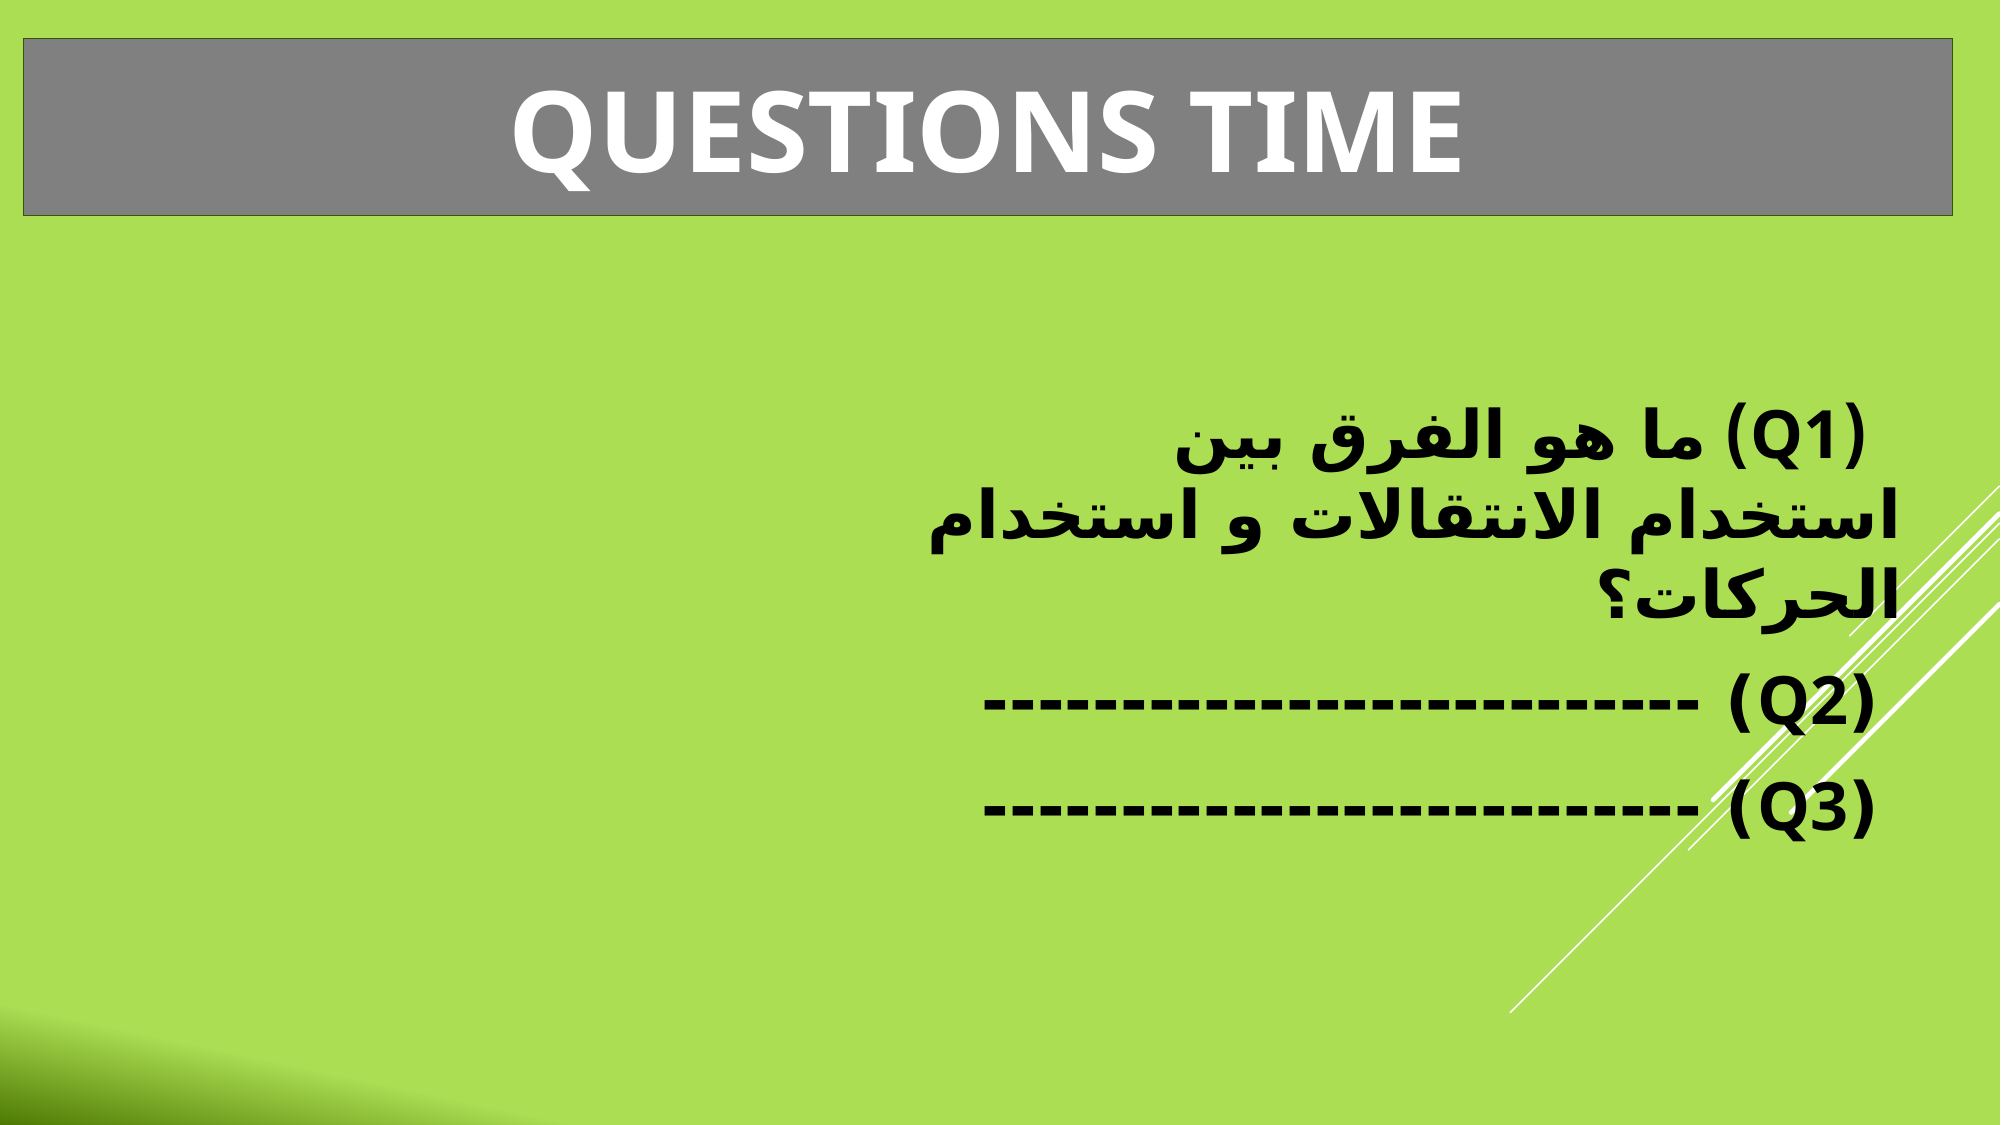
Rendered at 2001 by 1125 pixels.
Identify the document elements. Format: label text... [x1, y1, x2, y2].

list (Q1) ما هو الفرق بين استخدام الانتقالات و استخدام الحركات؟ (Q2) -------------------------- (Q3) -------------------------- [880, 328, 1918, 908]
text_box Questions Time [23, 38, 1953, 216]
